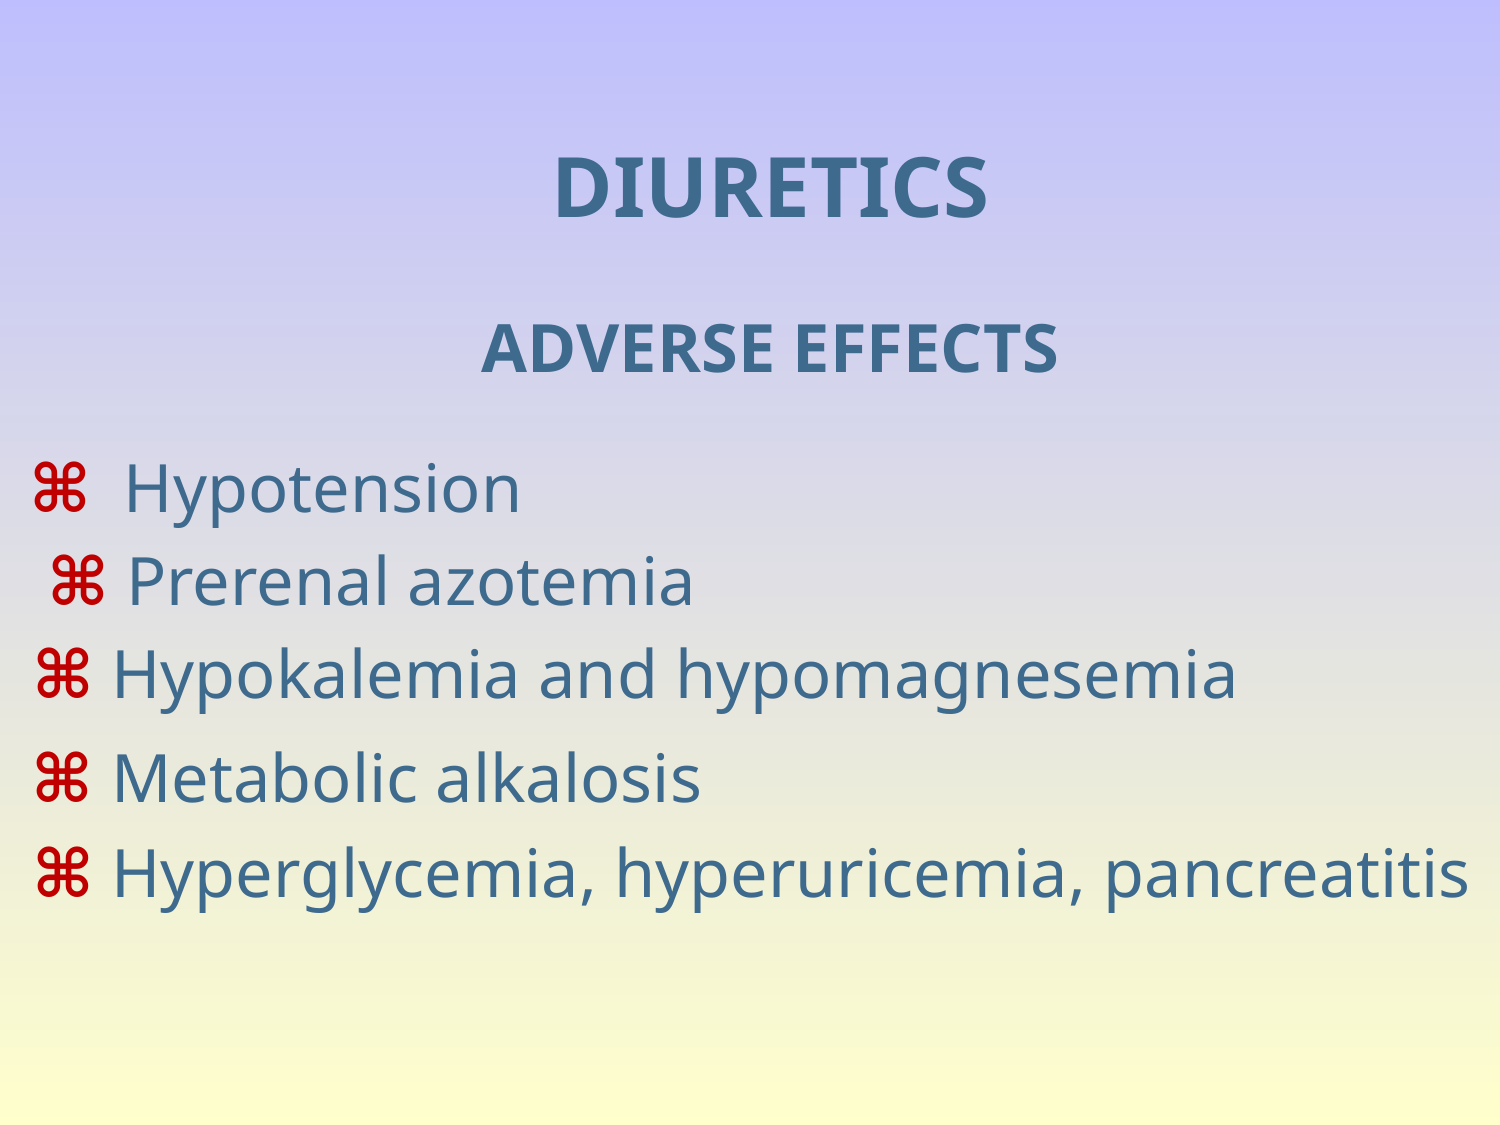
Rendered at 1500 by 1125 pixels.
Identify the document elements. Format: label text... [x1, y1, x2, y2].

text_box DIURETICS ADVERSE EFFECTS ⌘ Hypotension ⌘ Prerenal azotemia ⌘ Hypokalemia and hypomagnesemia ⌘ Metabolic alkalosis ⌘ Hyperglycemia, hyperuricemia, pancreatitis [0, 0, 1500, 1125]
